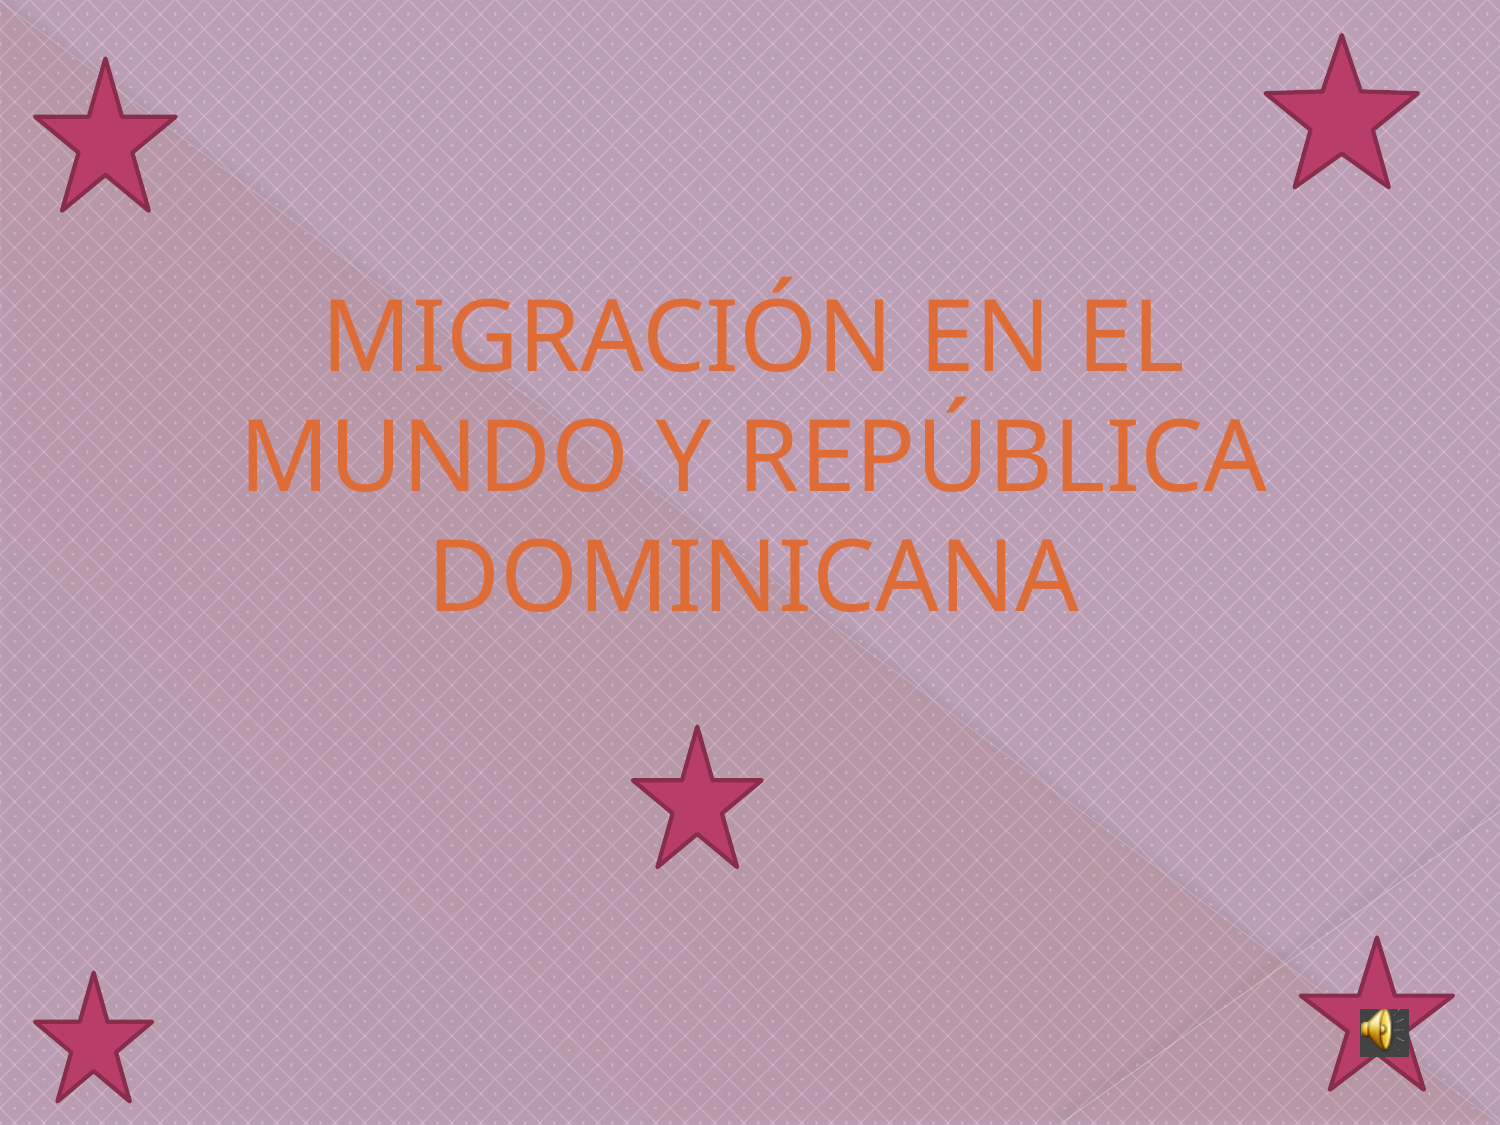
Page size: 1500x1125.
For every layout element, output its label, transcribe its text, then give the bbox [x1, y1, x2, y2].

text_box [1263, 32, 1420, 190]
title MIGRACIÓN EN EL MUNDO Y REPÚBLICA DOMINICANA [35, 164, 1393, 739]
picture [1359, 1007, 1410, 1059]
text_box [1298, 935, 1456, 1092]
text_box [33, 56, 178, 213]
text_box [33, 970, 155, 1104]
text_box [630, 724, 764, 869]
